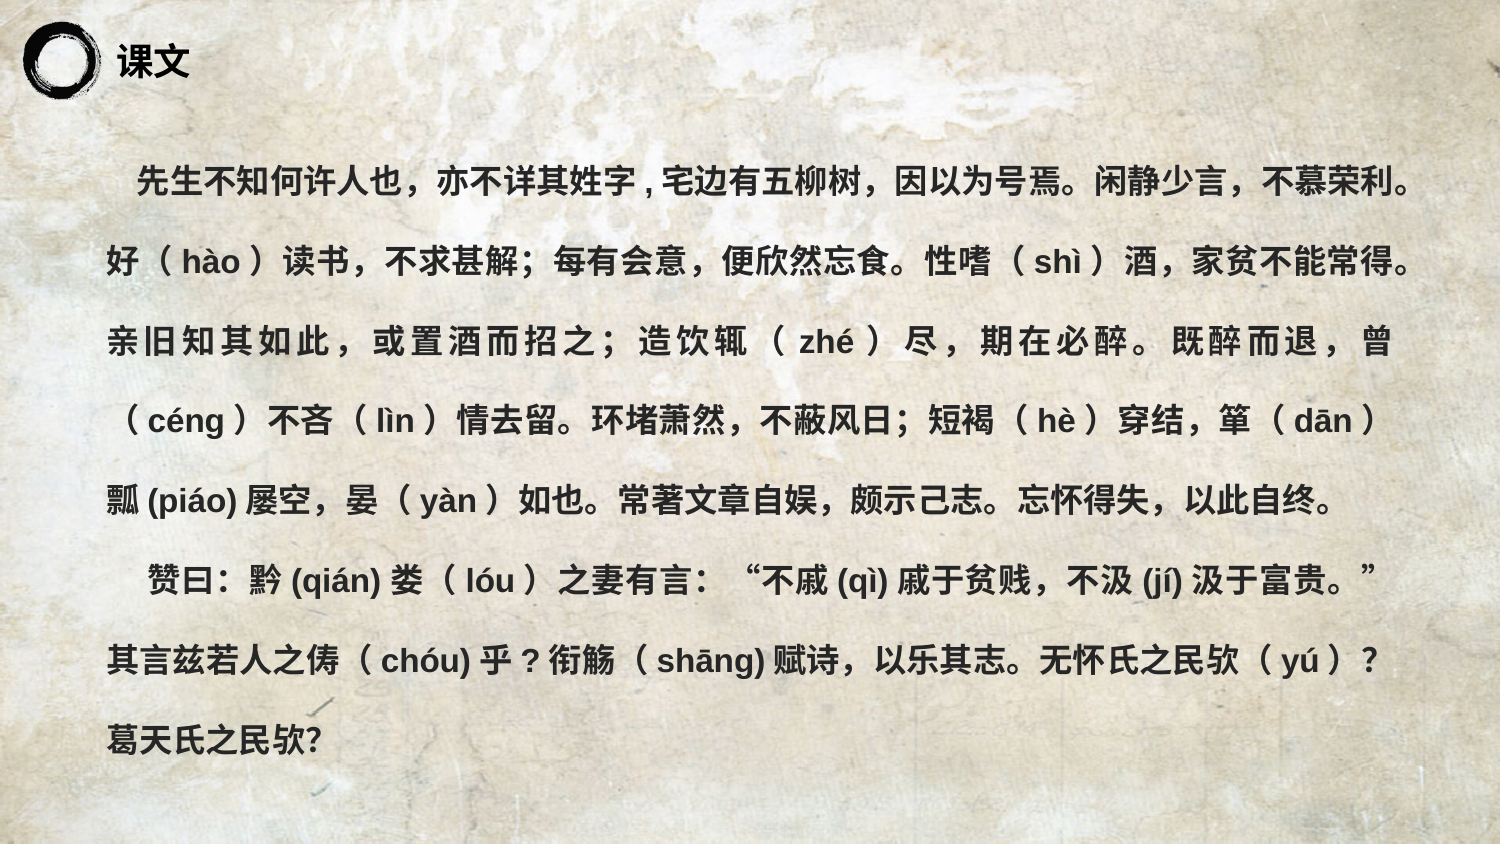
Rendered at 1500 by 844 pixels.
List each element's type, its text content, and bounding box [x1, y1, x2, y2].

picture [0, 0, 1500, 844]
text_box 先生不知何许人也，亦不详其姓字,宅边有五柳树，因以为号焉。闲静少言，不慕荣利。好（hào）读书，不求甚解；每有会意，便欣然忘食。性嗜（shì）酒，家贫不能常得。亲旧知其如此，或置酒而招之；造饮辄（zhé）尽，期在必醉。既醉而退，曾（céng）不吝（lìn）情去留。环堵萧然，不蔽风日；短褐（hè）穿结，箪（dān）瓢(piáo)屡空，晏（yàn）如也。常著文章自娱，颇示己志。忘怀得失，以此自终。 赞曰：黔(qián)娄（lóu）之妻有言：“不戚(qì)戚于贫贱，不汲(jí)汲于富贵。”其言兹若人之俦（chóu)乎?衔觞（shāng)赋诗，以乐其志。无怀氏之民欤（yú）？葛天氏之民欤？ [91, 213, 1409, 767]
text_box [18, 19, 447, 103]
